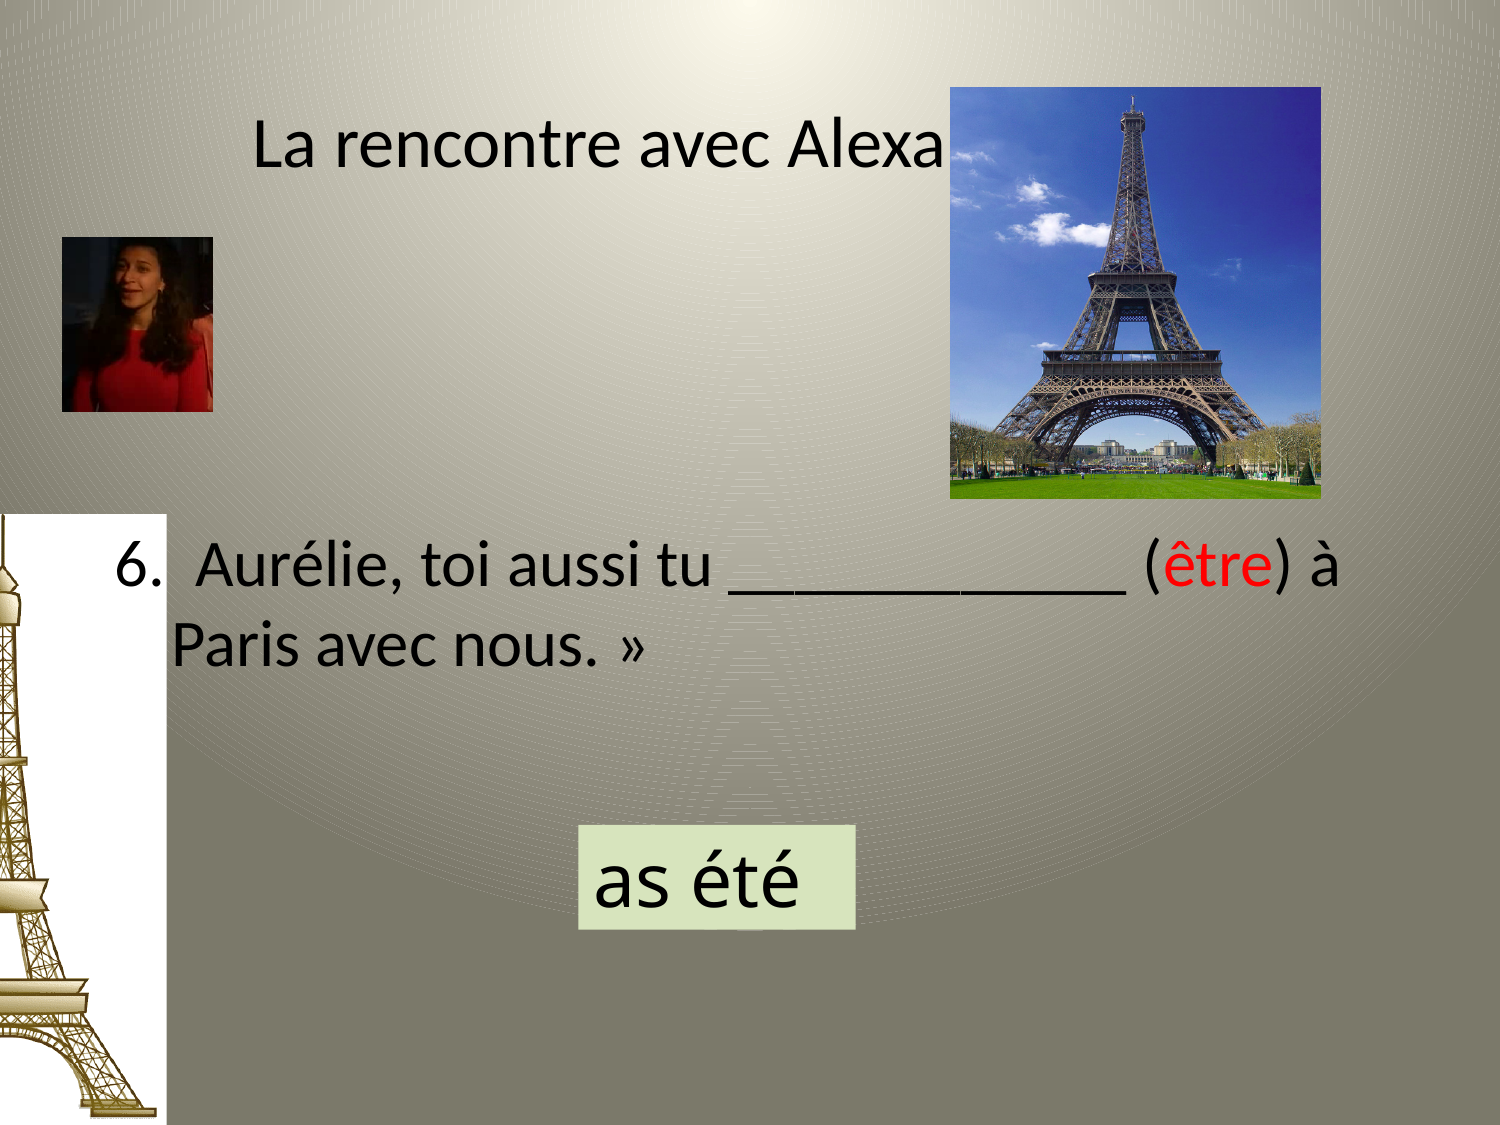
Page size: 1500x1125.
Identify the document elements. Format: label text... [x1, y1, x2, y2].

picture [62, 237, 213, 412]
text_box as été [578, 824, 856, 930]
title La rencontre avec Alexandre [235, 45, 1100, 233]
picture [0, 514, 167, 1125]
list 6. Aurélie, toi aussi tu ____________ (être) à Paris avec nous. » [99, 512, 1425, 738]
picture [949, 87, 1322, 500]
